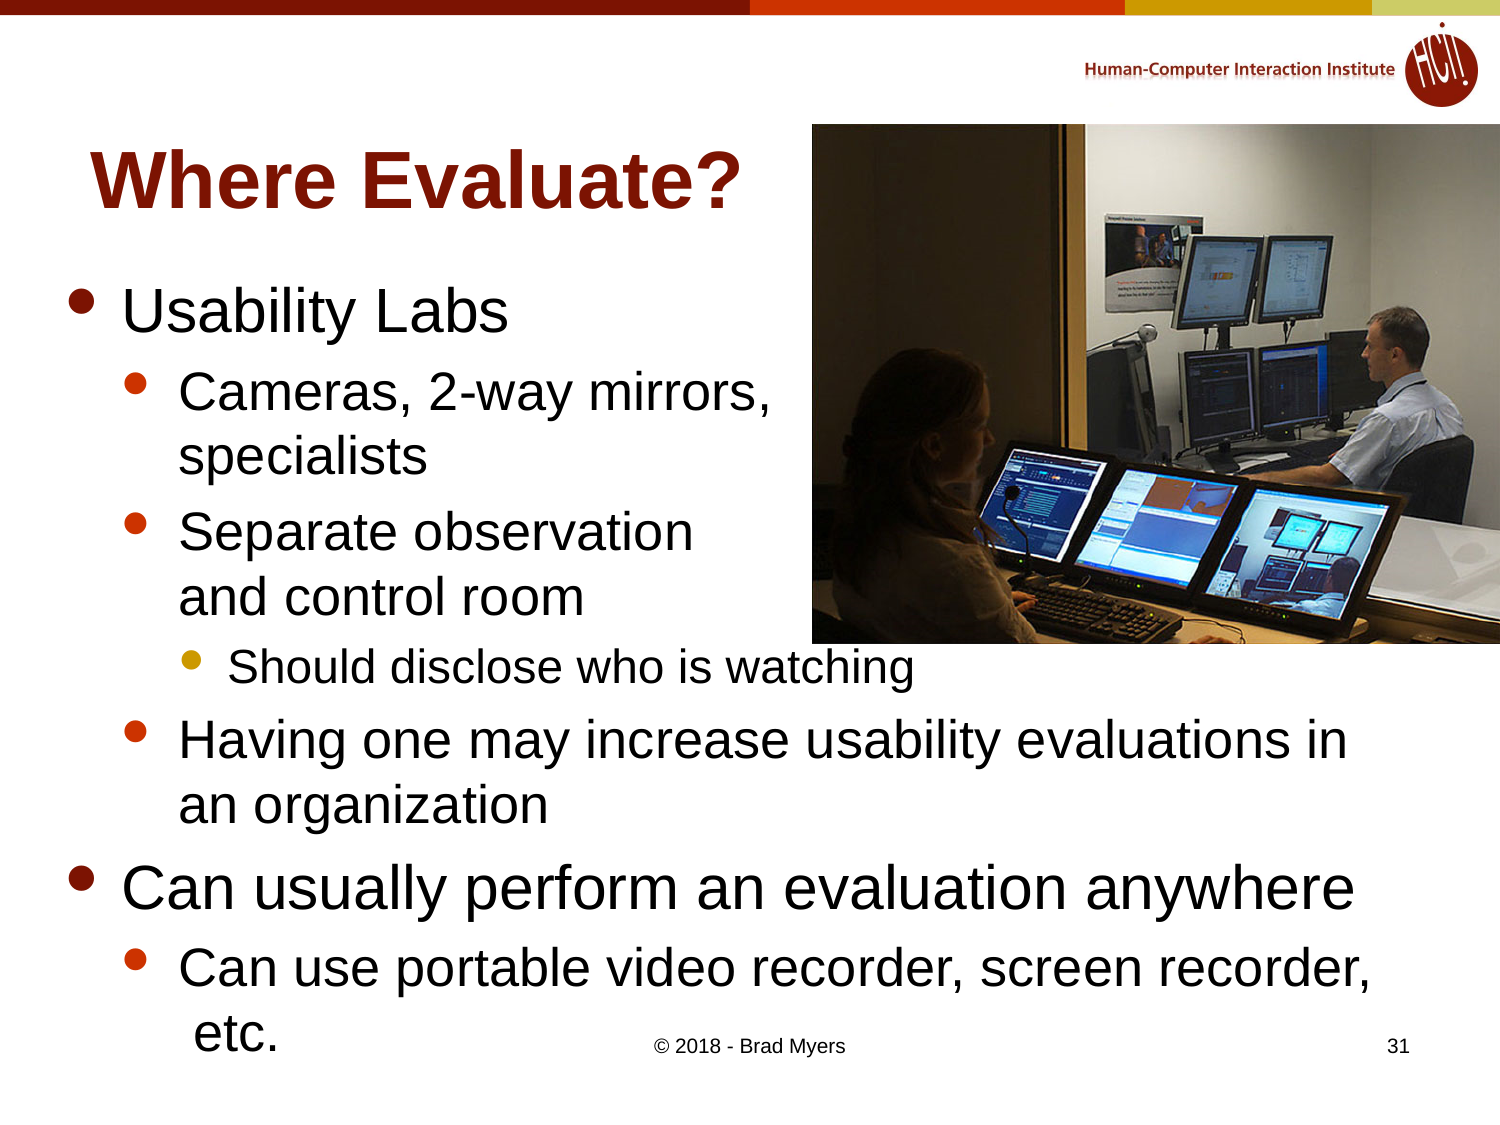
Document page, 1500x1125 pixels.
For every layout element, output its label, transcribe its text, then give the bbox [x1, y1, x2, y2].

picture [1313, 22, 1478, 107]
list Usability Labs Cameras, 2-way mirrors, specialists Separate observation and control room Should disclose who is watching Having one may increase usability evaluations in an organization Can usually perform an evaluation anywhere Can use portable video recorder, screen recorder, etc. [49, 262, 1401, 987]
picture [812, 124, 1500, 644]
slide_number 31 [1074, 1024, 1426, 1101]
footer © 2018 - Brad Myers [512, 1024, 988, 1101]
title Where Evaluate? [74, 19, 1313, 233]
